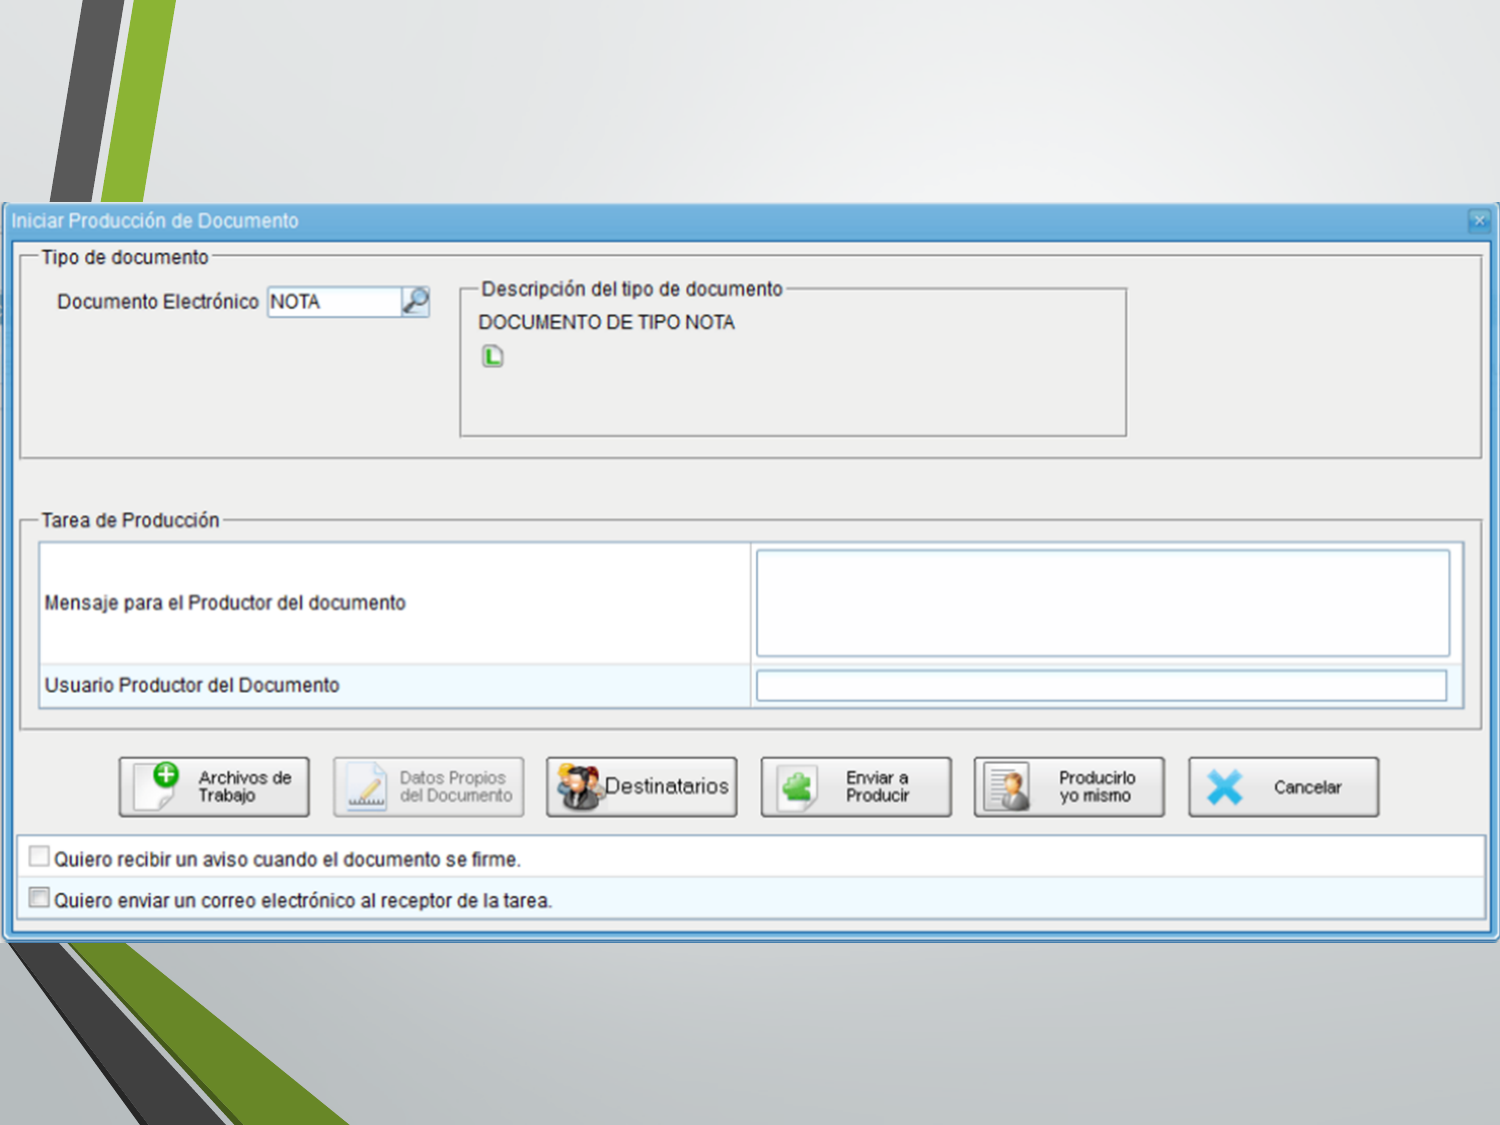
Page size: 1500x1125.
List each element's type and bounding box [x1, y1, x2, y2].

picture [0, 202, 1500, 941]
